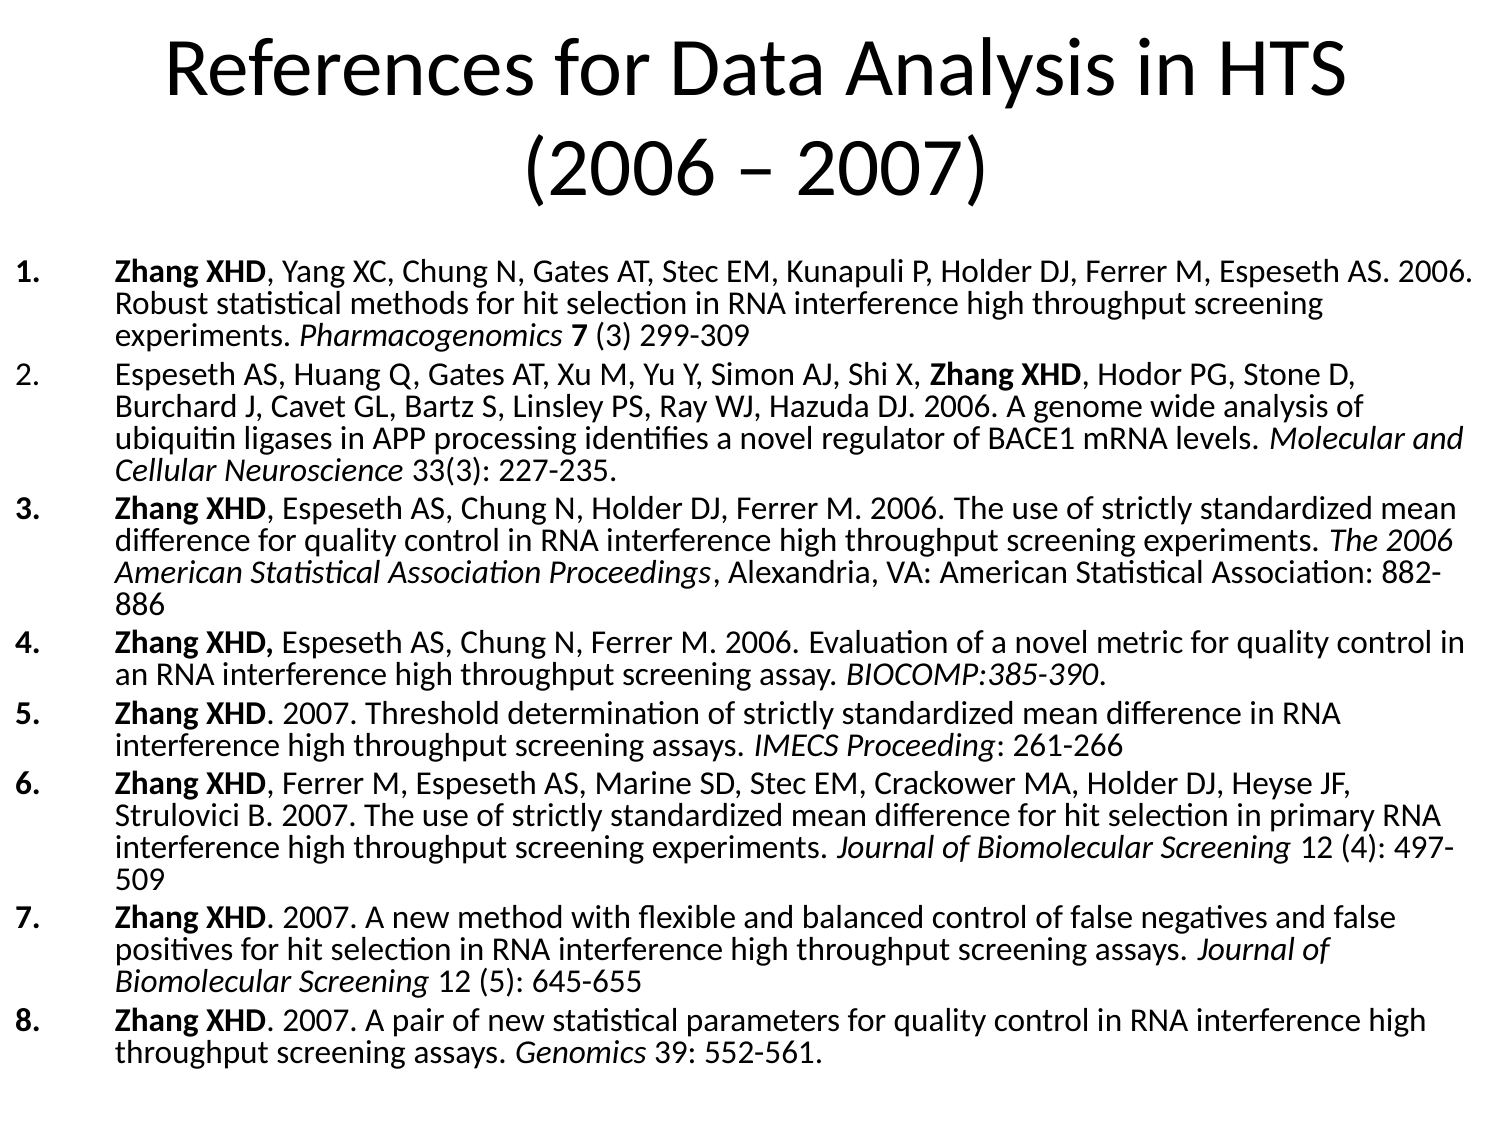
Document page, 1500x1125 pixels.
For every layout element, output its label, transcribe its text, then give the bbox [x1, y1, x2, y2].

title References for Data Analysis in HTS (2006 – 2007) [62, 0, 1450, 225]
list Zhang XHD, Yang XC, Chung N, Gates AT, Stec EM, Kunapuli P, Holder DJ, Ferrer M, Espeseth AS. 2006. Robust statistical methods for hit selection in RNA interference high throughput screening experiments. Pharmacogenomics 7 (3) 299-309 Espeseth AS, Huang Q, Gates AT, Xu M, Yu Y, Simon AJ, Shi X, Zhang XHD, Hodor PG, Stone D, Burchard J, Cavet GL, Bartz S, Linsley PS, Ray WJ, Hazuda DJ. 2006. A genome wide analysis of ubiquitin ligases in APP processing identifies a novel regulator of BACE1 mRNA levels. Molecular and Cellular Neuroscience 33(3): 227-235. Zhang XHD, Espeseth AS, Chung N, Holder DJ, Ferrer M. 2006. The use of strictly standardized mean difference for quality control in RNA interference high throughput screening experiments. The 2006 American Statistical Association Proceedings, Alexandria, VA: American Statistical Association: 882-886 Zhang XHD, Espeseth AS, Chung N, Ferrer M. 2006. Evaluation of a novel metric for quality control in an RNA interference high throughput screening assay. BIOCOMP:385-390. Zhang XHD. 2007. Threshold determination of strictly standardized mean difference in RNA interference high throughput screening assays. IMECS Proceeding: 261-266 Zhang XHD, Ferrer M, Espeseth AS, Marine SD, Stec EM, Crackower MA, Holder DJ, Heyse JF, Strulovici B. 2007. The use of strictly standardized mean difference for hit selection in primary RNA interference high throughput screening experiments. Journal of Biomolecular Screening 12 (4): 497-509 Zhang XHD. 2007. A new method with flexible and balanced control of false negatives and false positives for hit selection in RNA interference high throughput screening assays. Journal of Biomolecular Screening 12 (5): 645-655 Zhang XHD. 2007. A pair of new statistical parameters for quality control in RNA interference high throughput screening assays. Genomics 39: 552-561. [0, 249, 1500, 1125]
